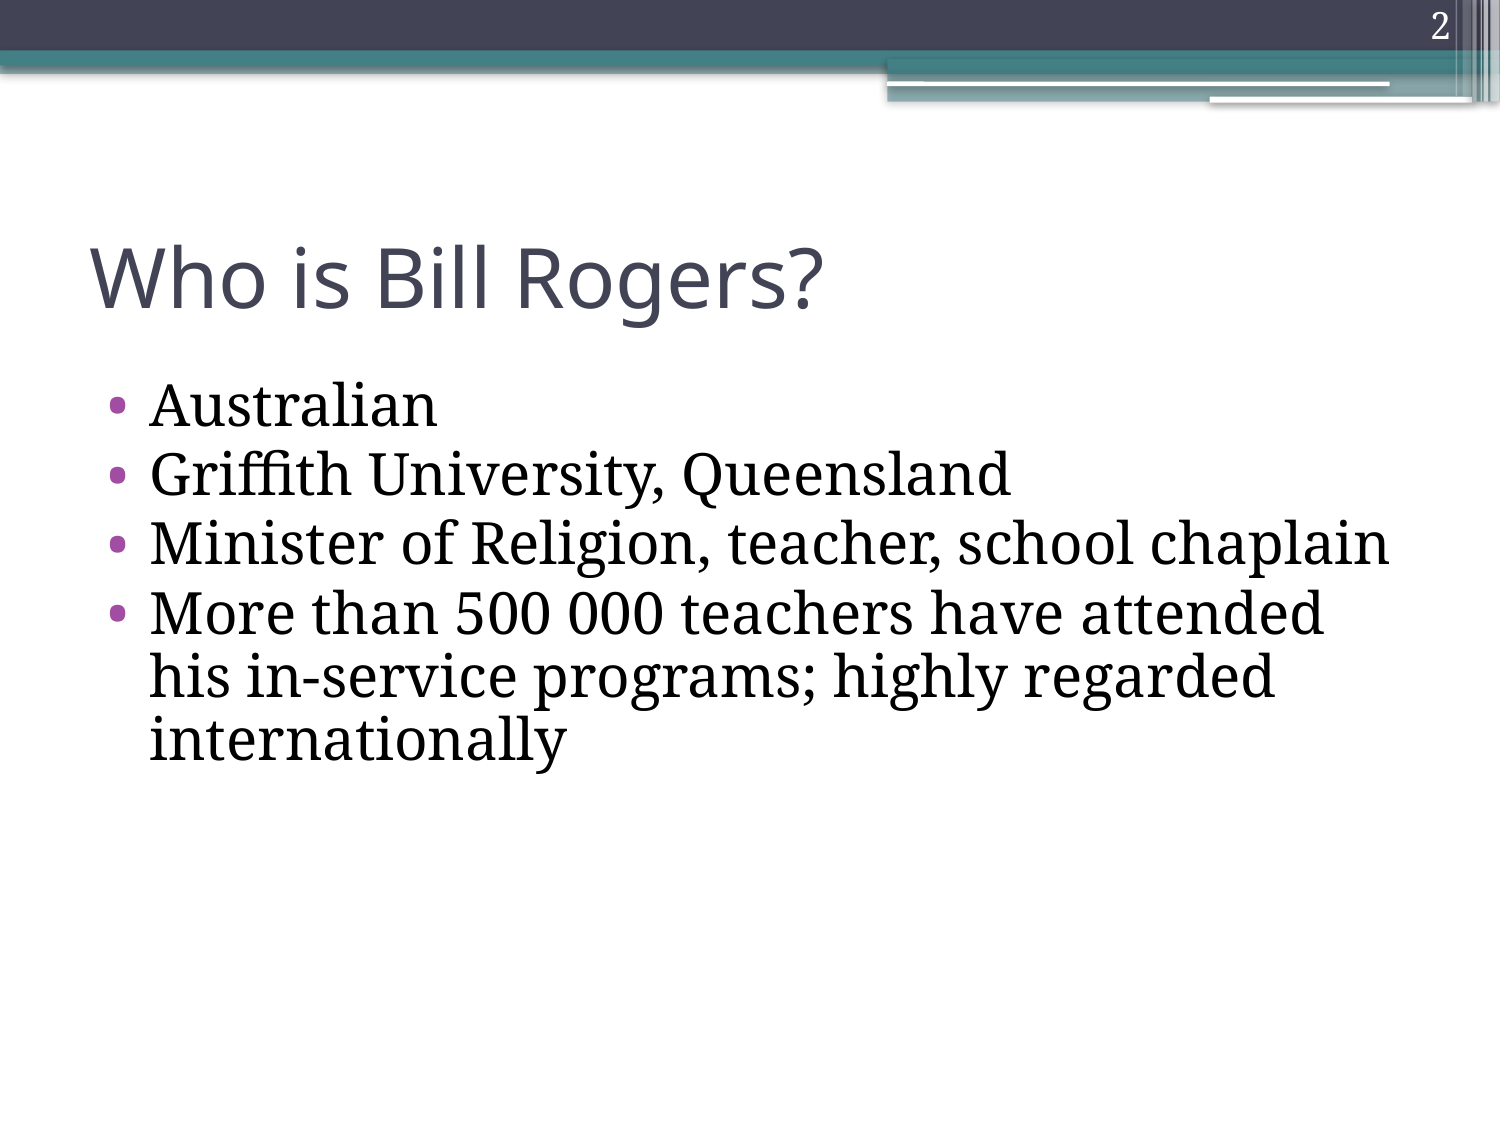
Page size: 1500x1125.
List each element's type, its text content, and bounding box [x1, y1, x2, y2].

slide_number 2 [1341, 0, 1466, 61]
title Who is Bill Rogers? [75, 187, 1425, 363]
list Australian Griffith University, Queensland Minister of Religion, teacher, school chaplain More than 500 000 teachers have attended his in-service programs; highly regarded internationally [75, 368, 1425, 1079]
